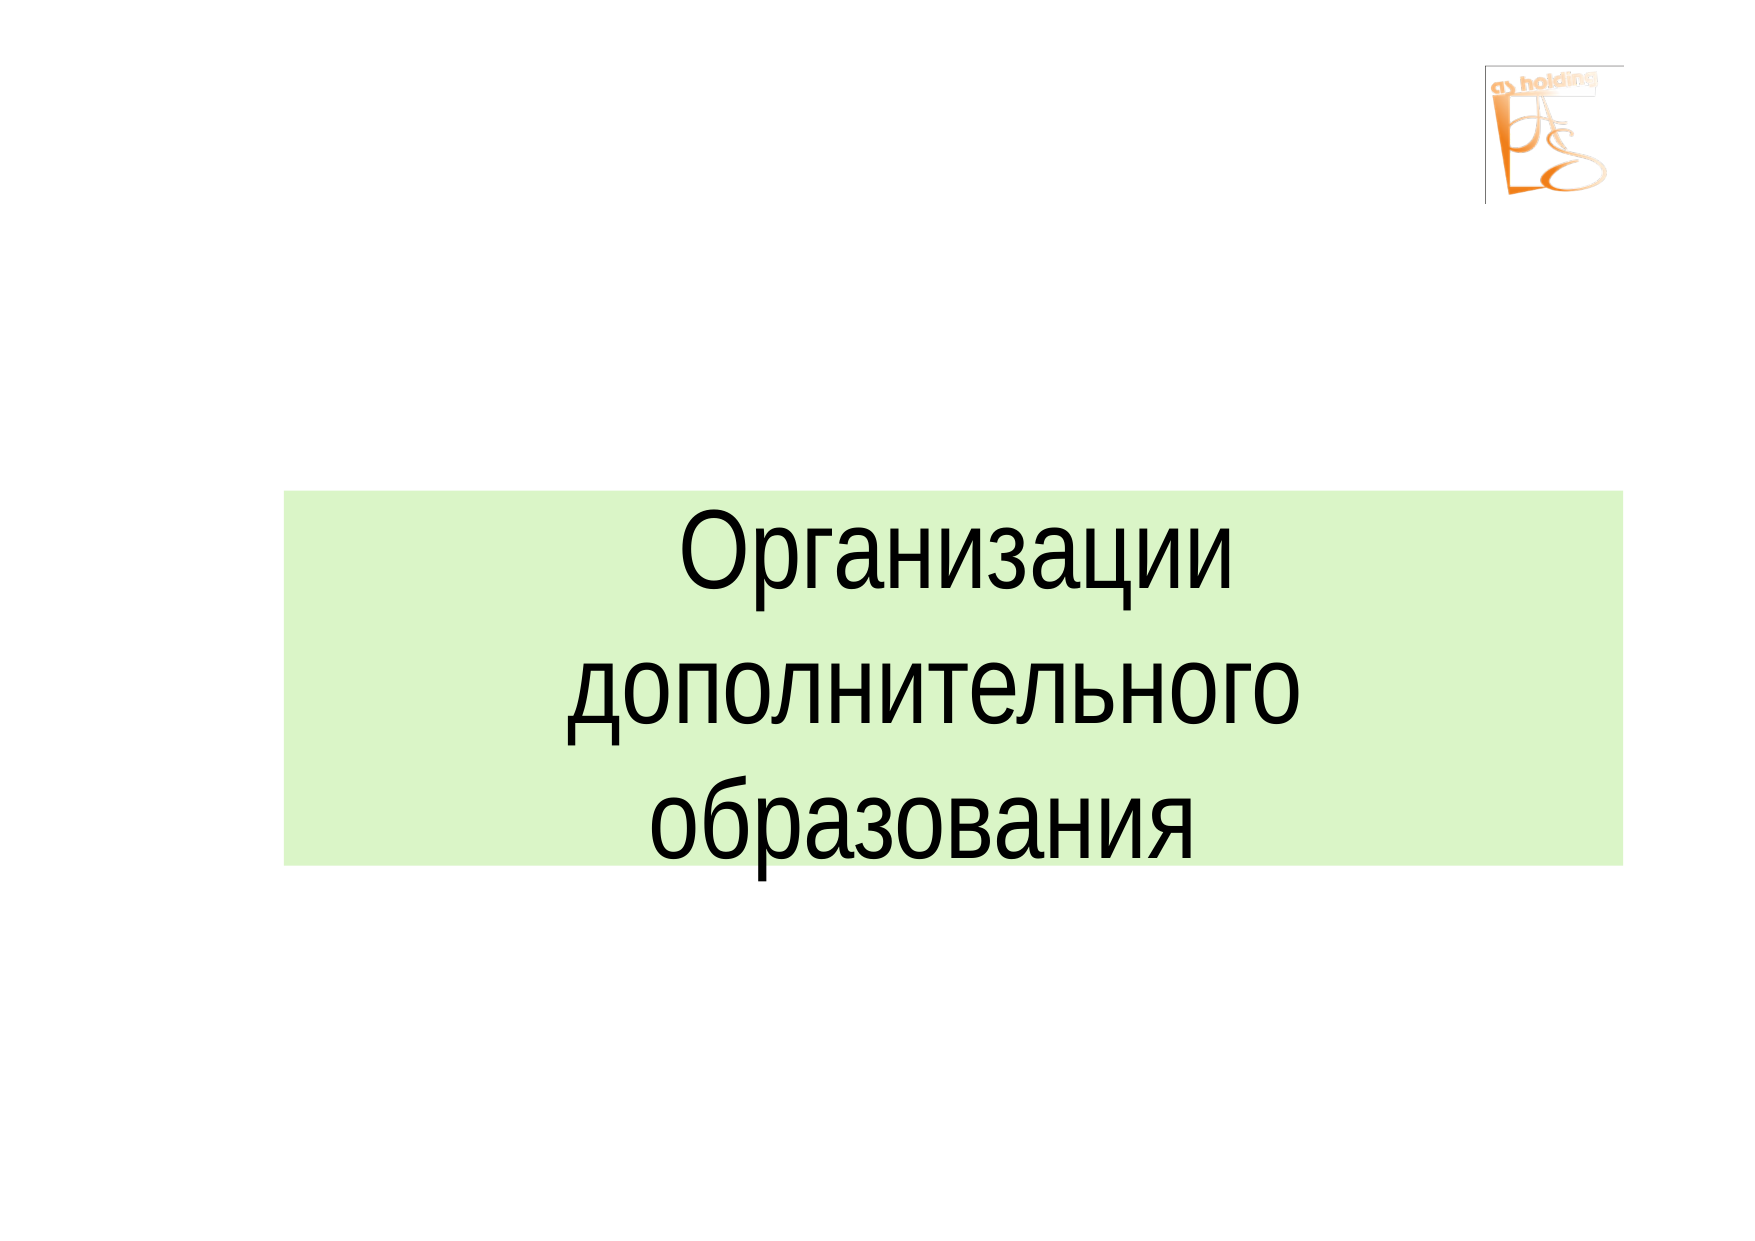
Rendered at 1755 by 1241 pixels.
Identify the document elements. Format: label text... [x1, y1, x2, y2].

text_box Организации дополнительного образования [283, 490, 1624, 866]
picture [1484, 65, 1624, 204]
